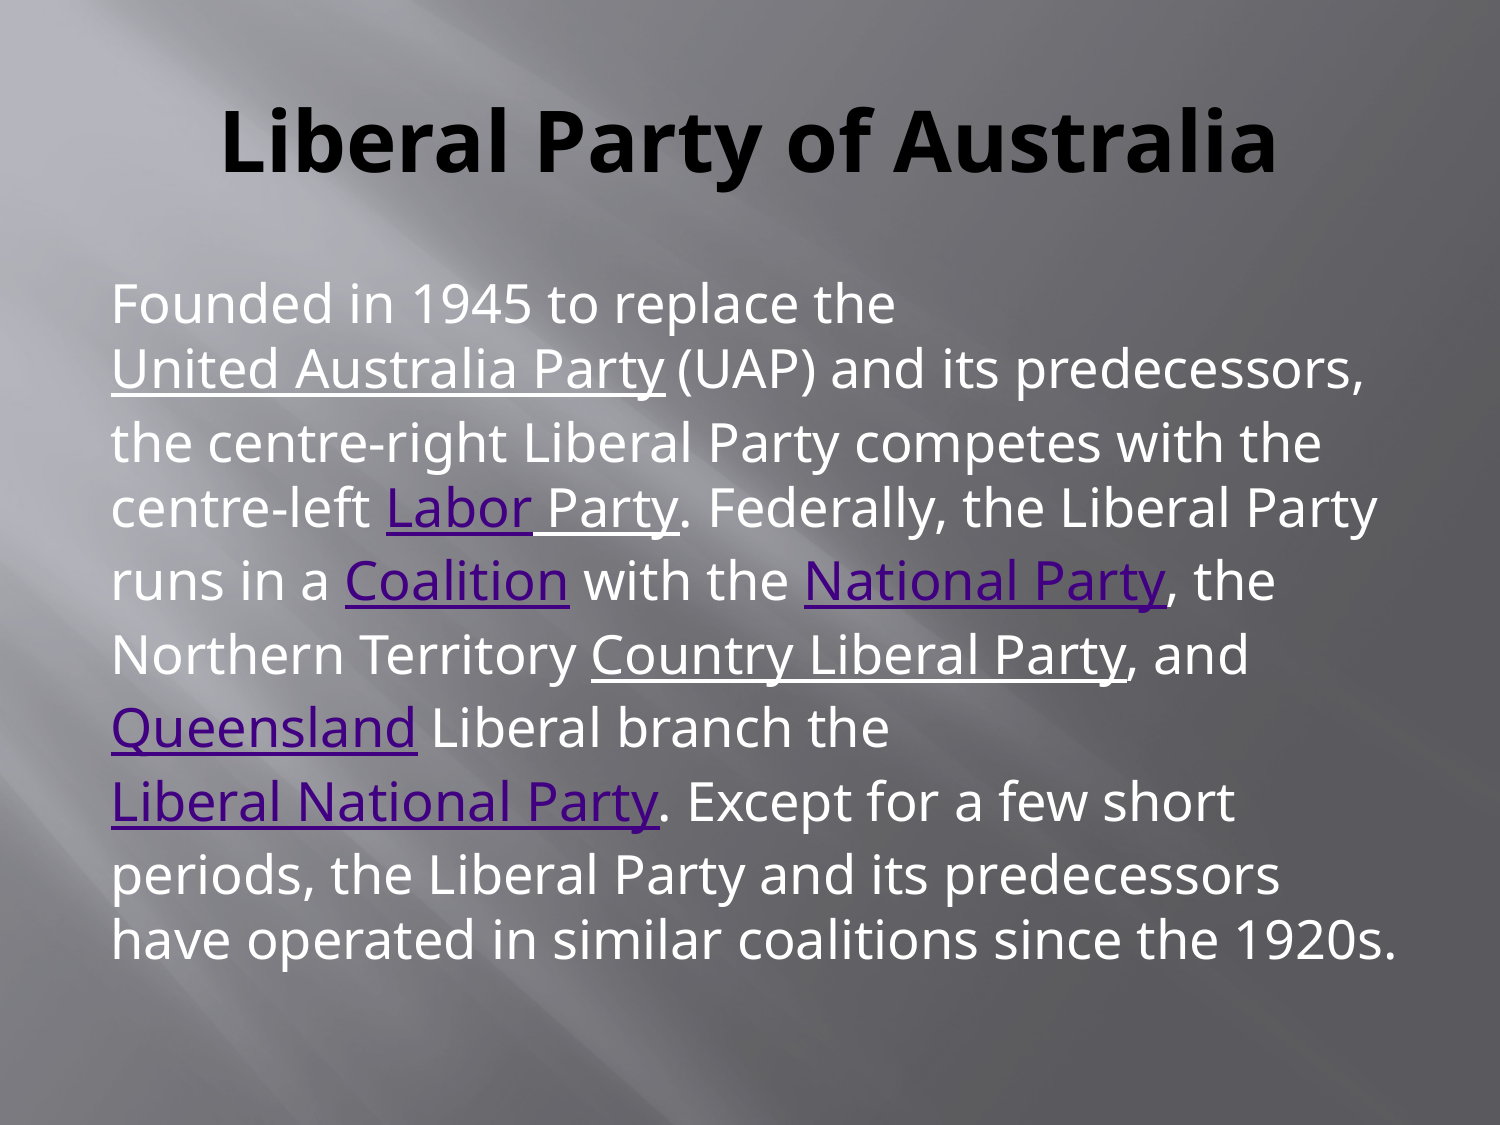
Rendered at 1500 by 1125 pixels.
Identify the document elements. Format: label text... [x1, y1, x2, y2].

list Founded in 1945 to replace the United Australia Party (UAP) and its predecessors, the centre-right Liberal Party competes with the centre-left Labor Party. Federally, the Liberal Party runs in a Coalition with the National Party, the Northern Territory Country Liberal Party, and Queensland Liberal branch the Liberal National Party. Except for a few short periods, the Liberal Party and its predecessors have operated in similar coalitions since the 1920s. [75, 262, 1425, 1035]
title Liberal Party of Australia [75, 45, 1425, 233]
